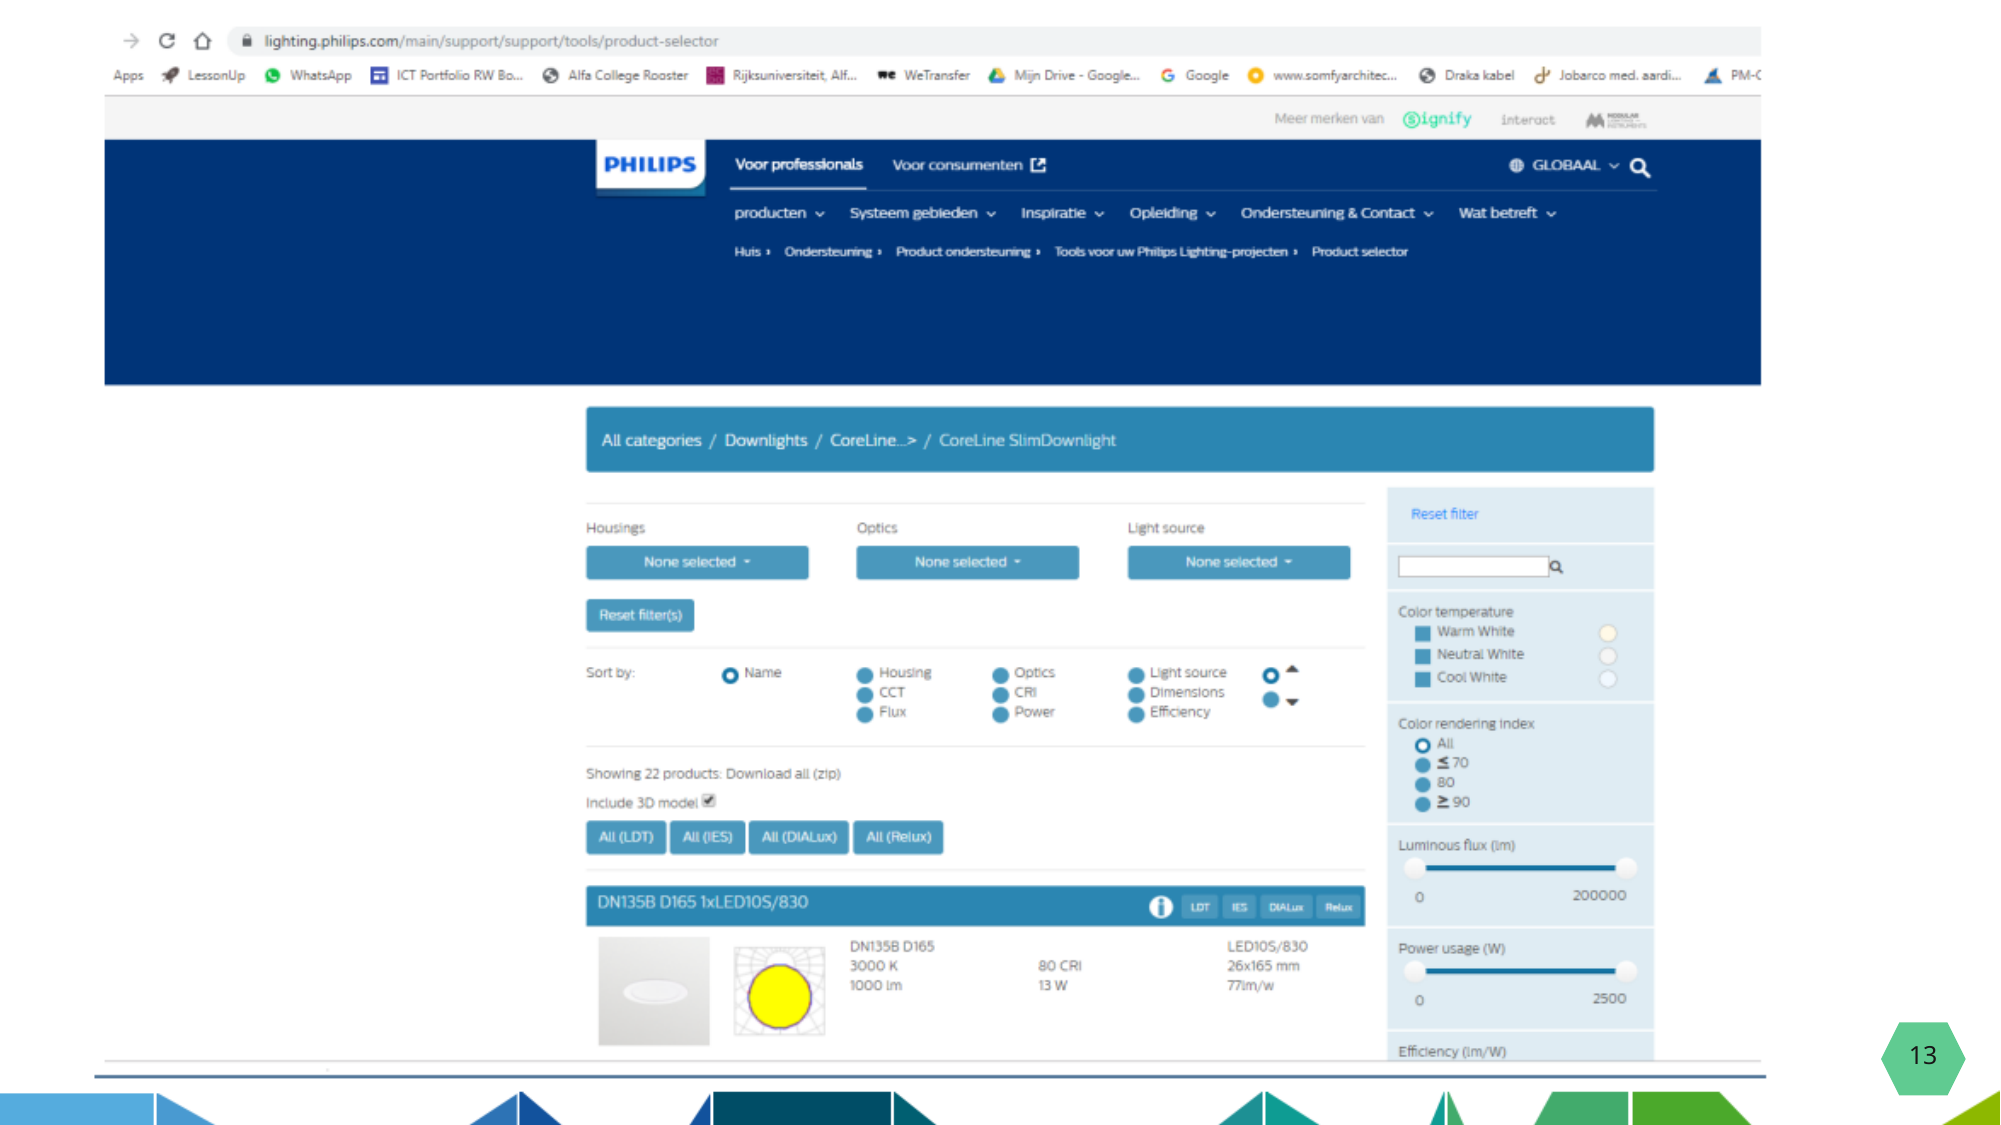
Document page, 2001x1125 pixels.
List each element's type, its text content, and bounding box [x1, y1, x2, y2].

slide_number 13 [1884, 1026, 1962, 1087]
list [88, 12, 1775, 1087]
picture [0, 1086, 2000, 1125]
